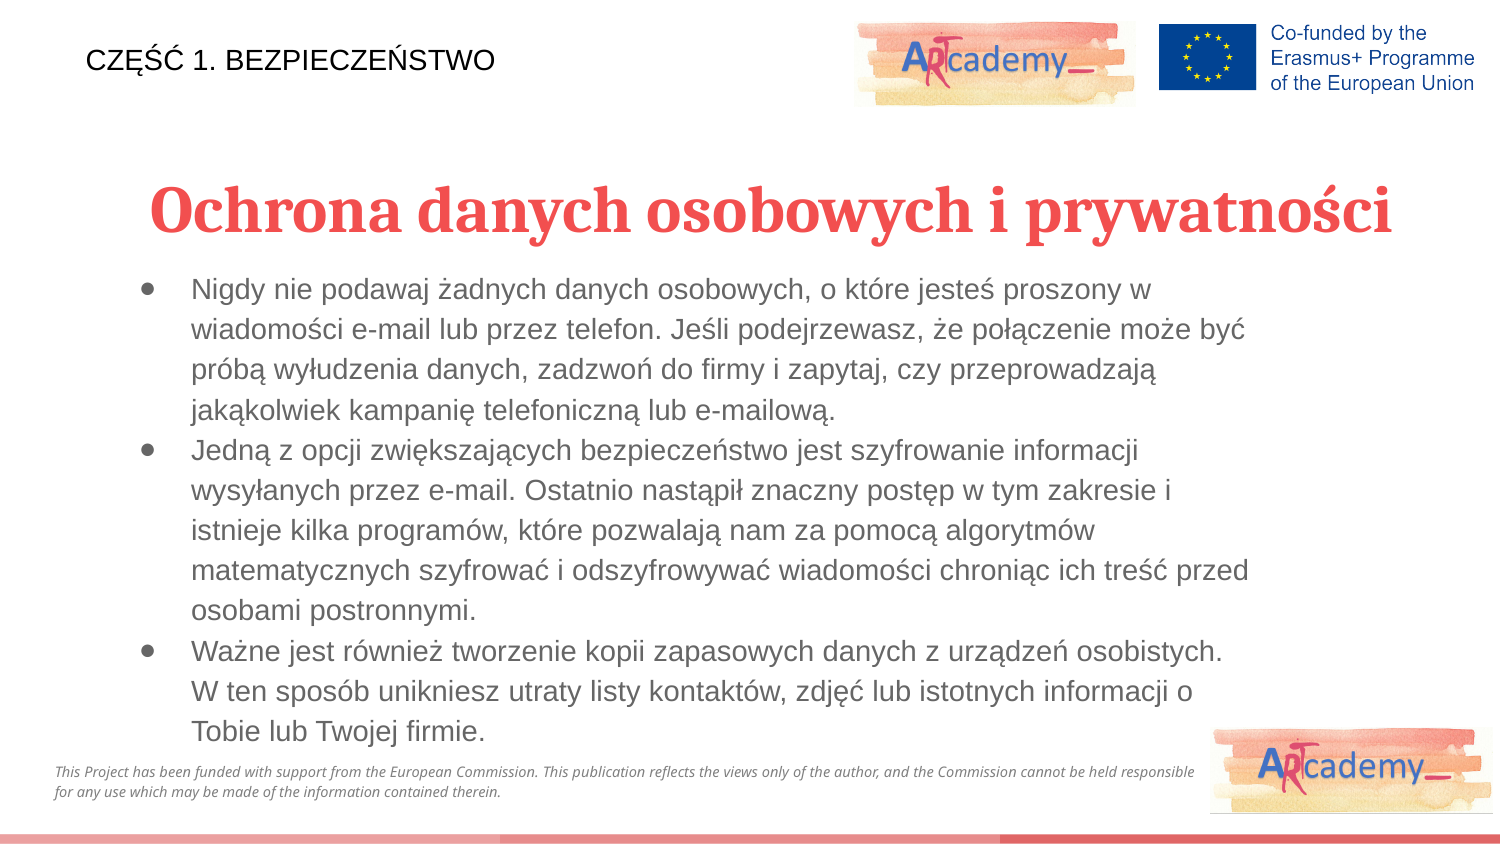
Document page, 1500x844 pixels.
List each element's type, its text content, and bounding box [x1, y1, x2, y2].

picture [1210, 709, 1493, 844]
picture [854, 2, 1137, 138]
list Nigdy nie podawaj żadnych danych osobowych, o które jesteś proszony w wiadomości e-mail lub przez telefon. Jeśli podejrzewasz, że połączenie może być próbą wyłudzenia danych, zadzwoń do firmy i zapytaj, czy przeprowadzają jakąkolwiek kampanię telefoniczną lub e-mailową. Jedną z opcji zwiększających bezpieczeństwo jest szyfrowanie informacji wysyłanych przez e-mail. Ostatnio nastąpił znaczny postęp w tym zakresie i istnieje kilka programów, które pozwalają nam za pomocą algorytmów matematycznych szyfrować i odszyfrowywać wiadomości chroniąc ich treść przed osobami postronnymi. Ważne jest również tworzenie kopii zapasowych danych z urządzeń osobistych. W ten sposób unikniesz utraty listy kontaktów, zdjęć lub istotnych informacji o Tobie lub Twojej firmie. [101, 250, 1272, 536]
text_box This Project has been funded with support from the European Commission. This publication reflects the views only of the author, and the Commission cannot be held responsible for any use which may be made of the information contained therein. [39, 754, 1205, 799]
text_box CZĘŚĆ 1. BEZPIECZEŃSTWO [70, 33, 564, 84]
picture [1158, 24, 1474, 94]
title Ochrona danych osobowych i prywatności [70, 53, 1474, 261]
